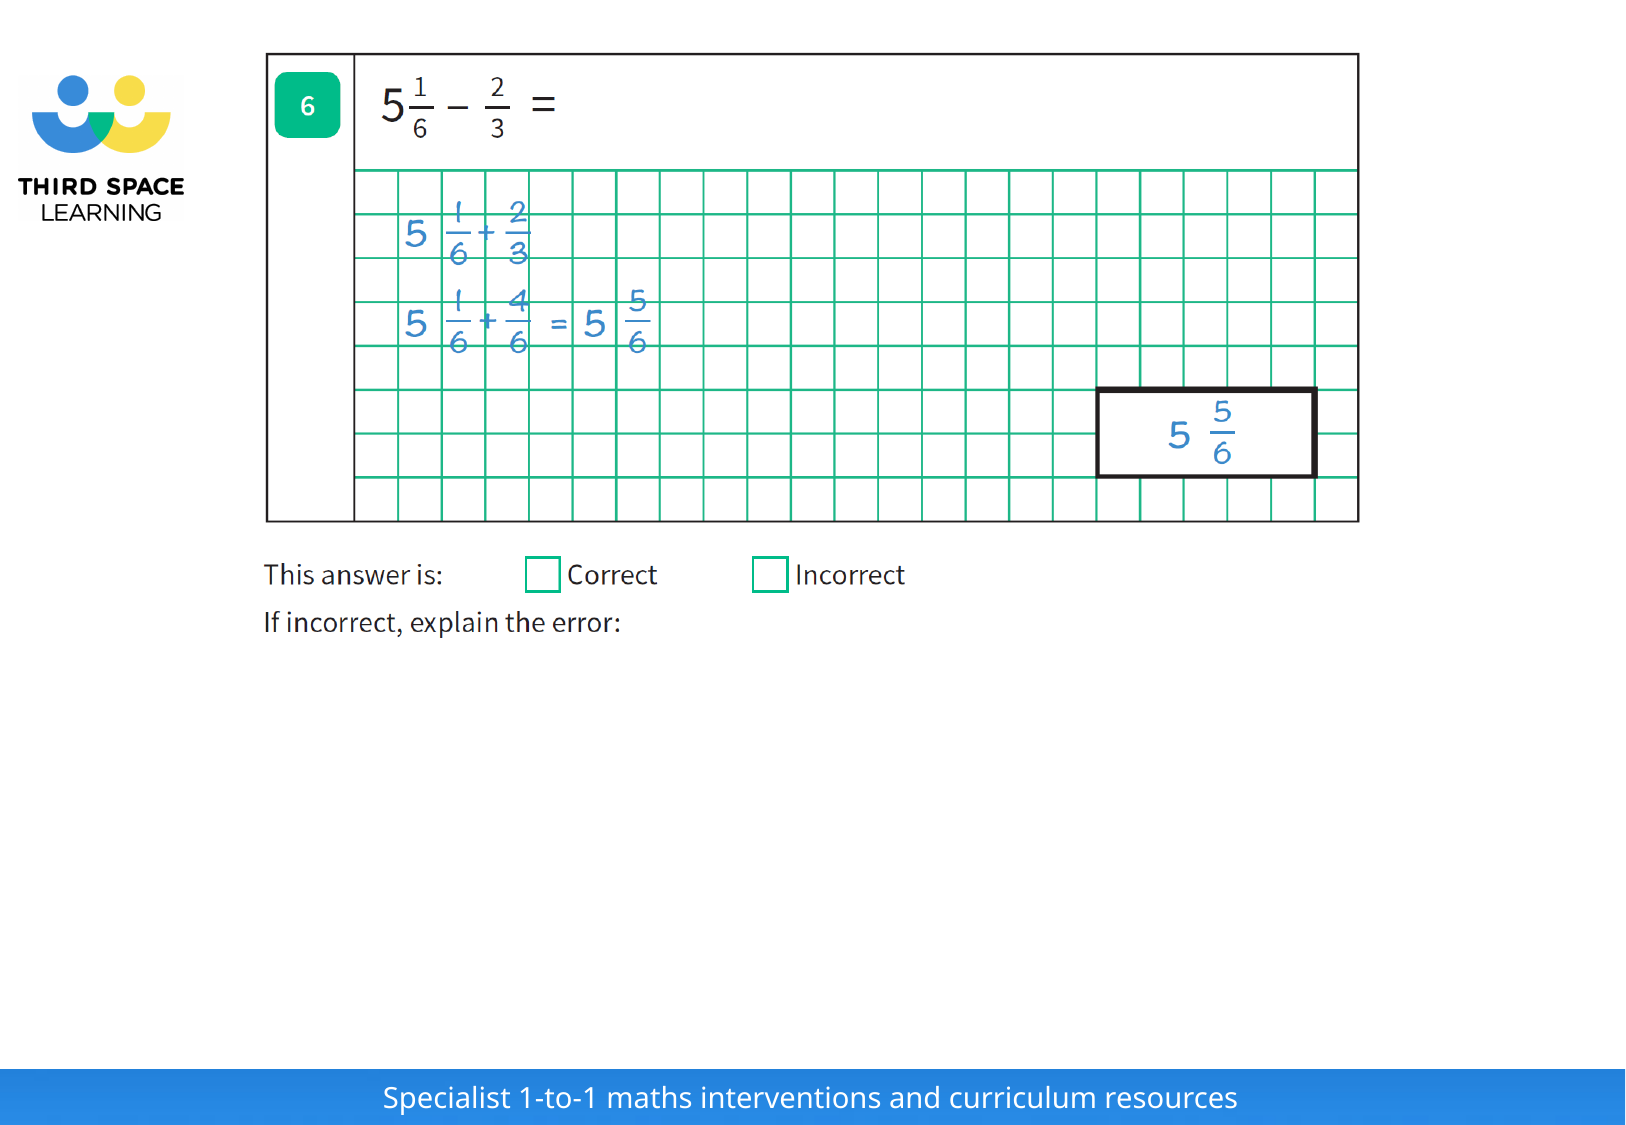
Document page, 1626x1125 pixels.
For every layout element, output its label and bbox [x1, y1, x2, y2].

picture [261, 49, 1363, 641]
picture [0, 1069, 1626, 1125]
picture [18, 75, 184, 221]
